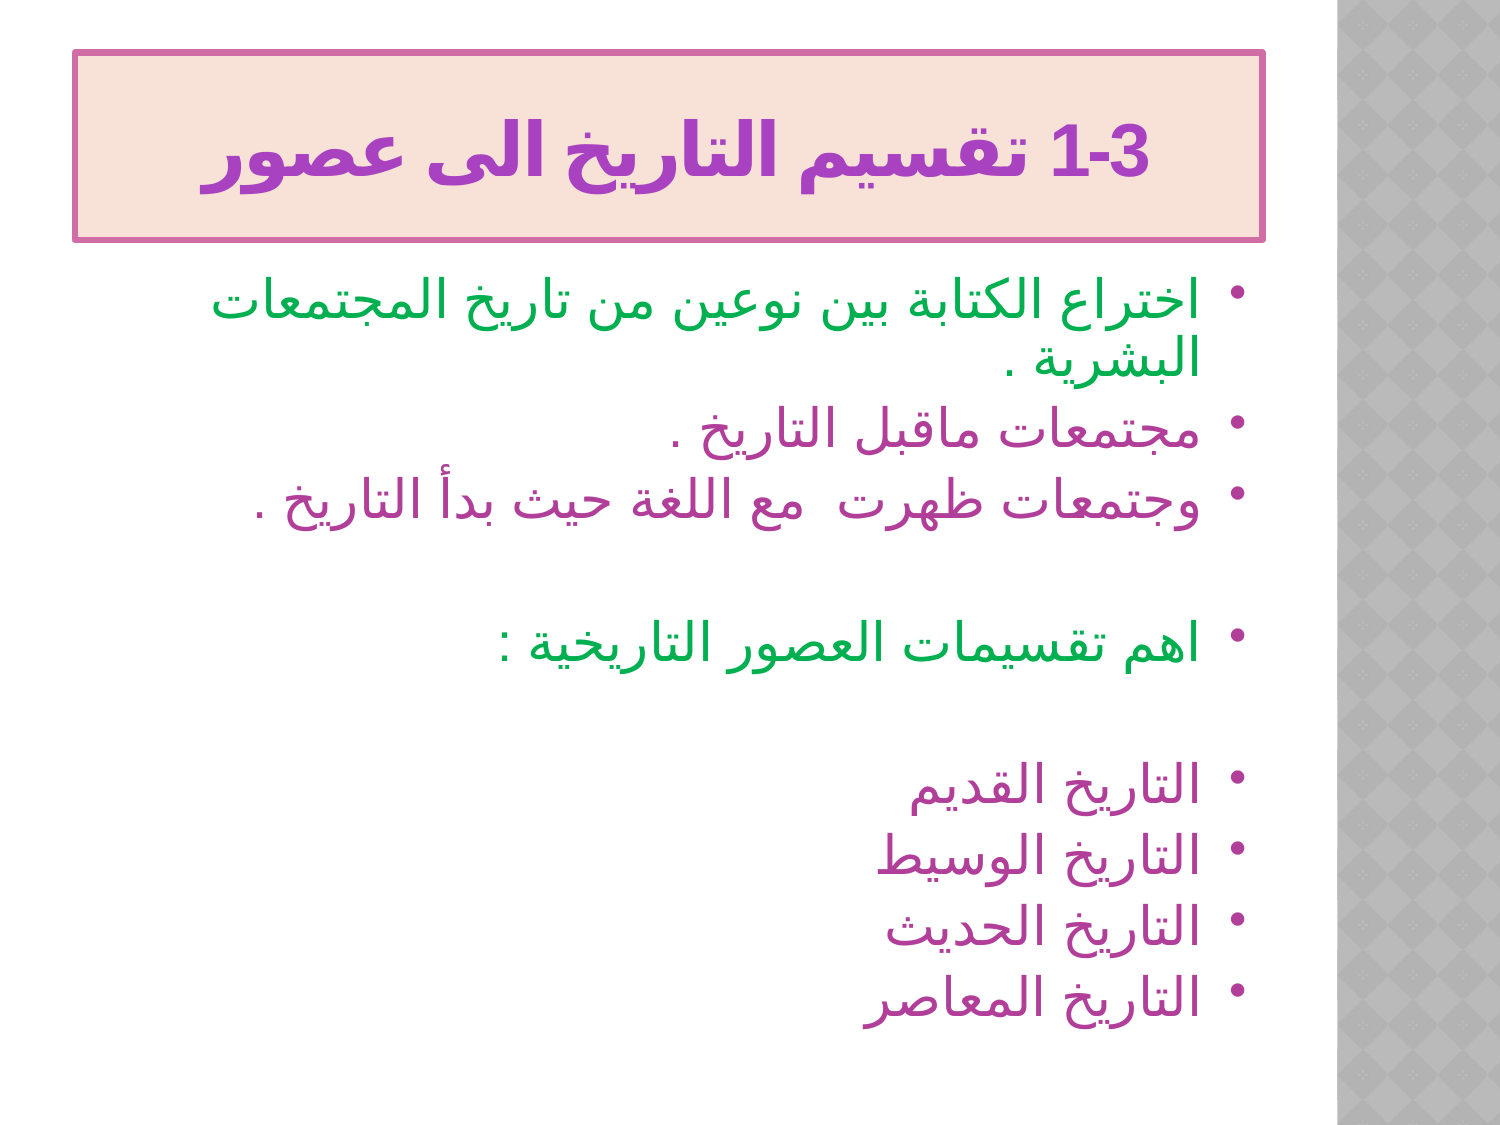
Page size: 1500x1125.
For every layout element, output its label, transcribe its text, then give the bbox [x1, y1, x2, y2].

title 1-3 تقسيم التاريخ الى عصور [72, 49, 1266, 243]
list اختراع الكتابة بين نوعين من تاريخ المجتمعات البشرية . مجتمعات ماقبل التاريخ . وجتمعات ظهرت مع اللغة حيث بدأ التاريخ . اهم تقسيمات العصور التاريخية : التاريخ القديم التاريخ الوسيط التاريخ الحديث التاريخ المعاصر [74, 263, 1263, 1060]
